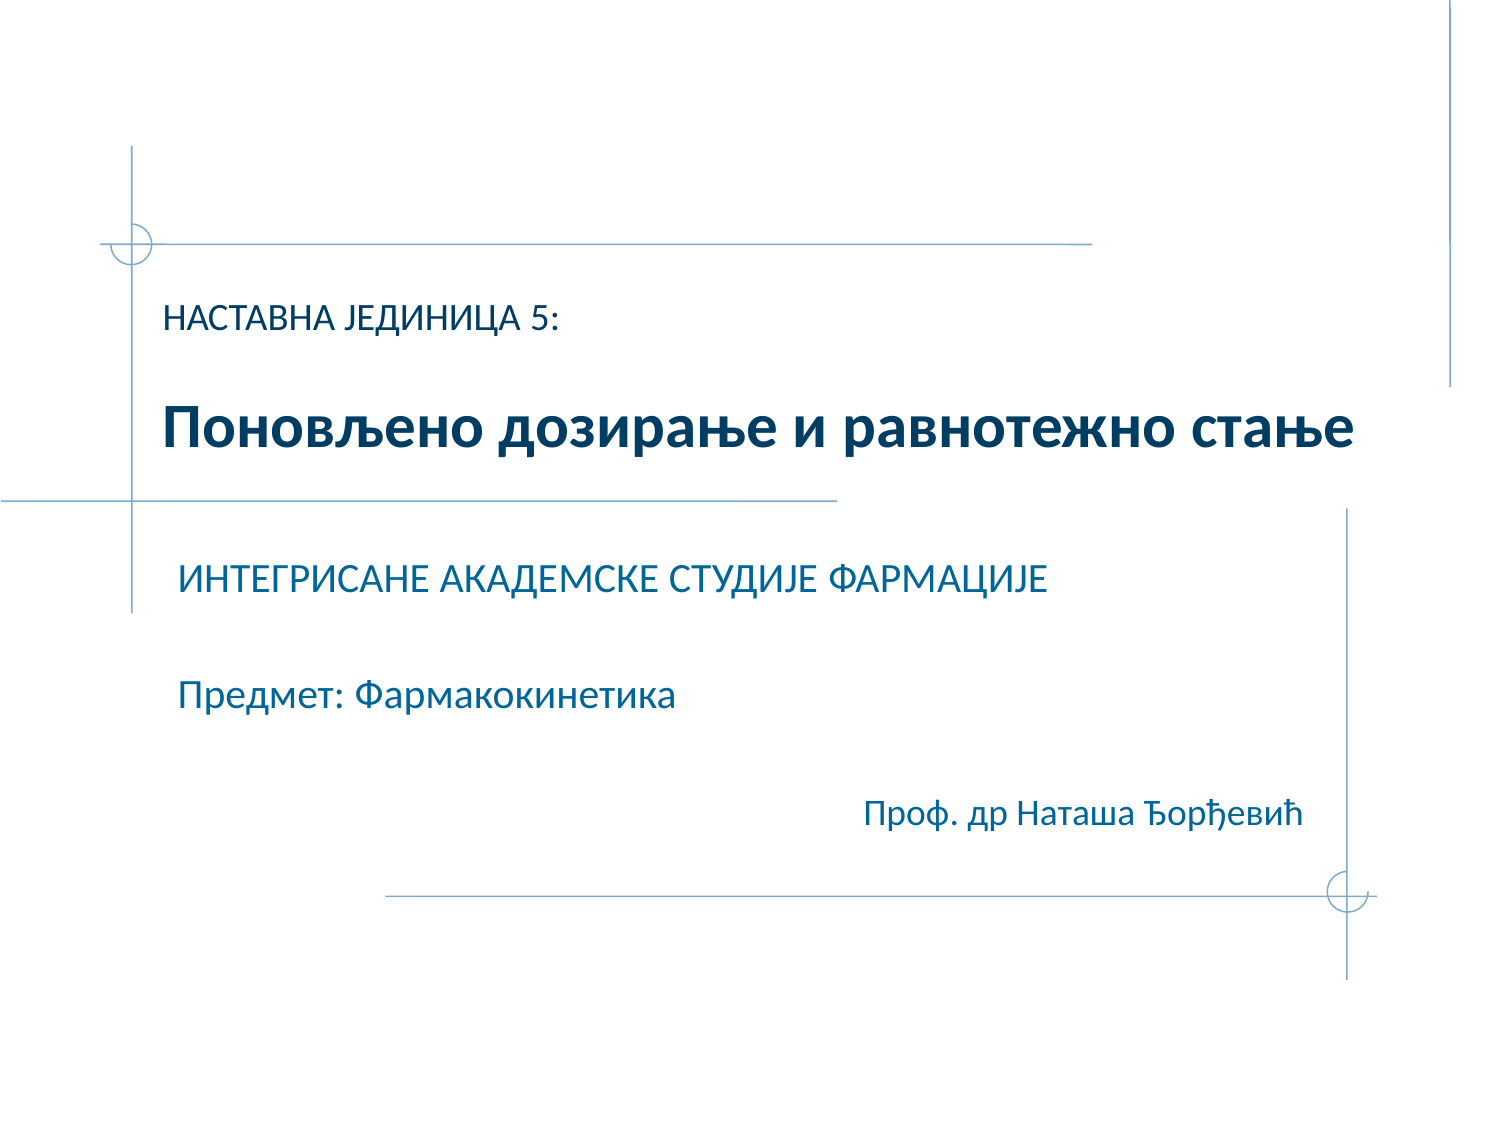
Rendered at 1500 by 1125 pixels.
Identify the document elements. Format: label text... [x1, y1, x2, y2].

subtitle ИНТЕГРИСАНЕ АКАДЕМСКЕ СТУДИЈЕ ФАРМАЦИЈЕ Предмет: Фармакокинетика Проф. др Наташа Ђорђевић [162, 542, 1330, 870]
title НАСТАВНА ЈЕДИНИЦА 5: Поновљено дозирање и равнотежно стање [147, 280, 1438, 469]
